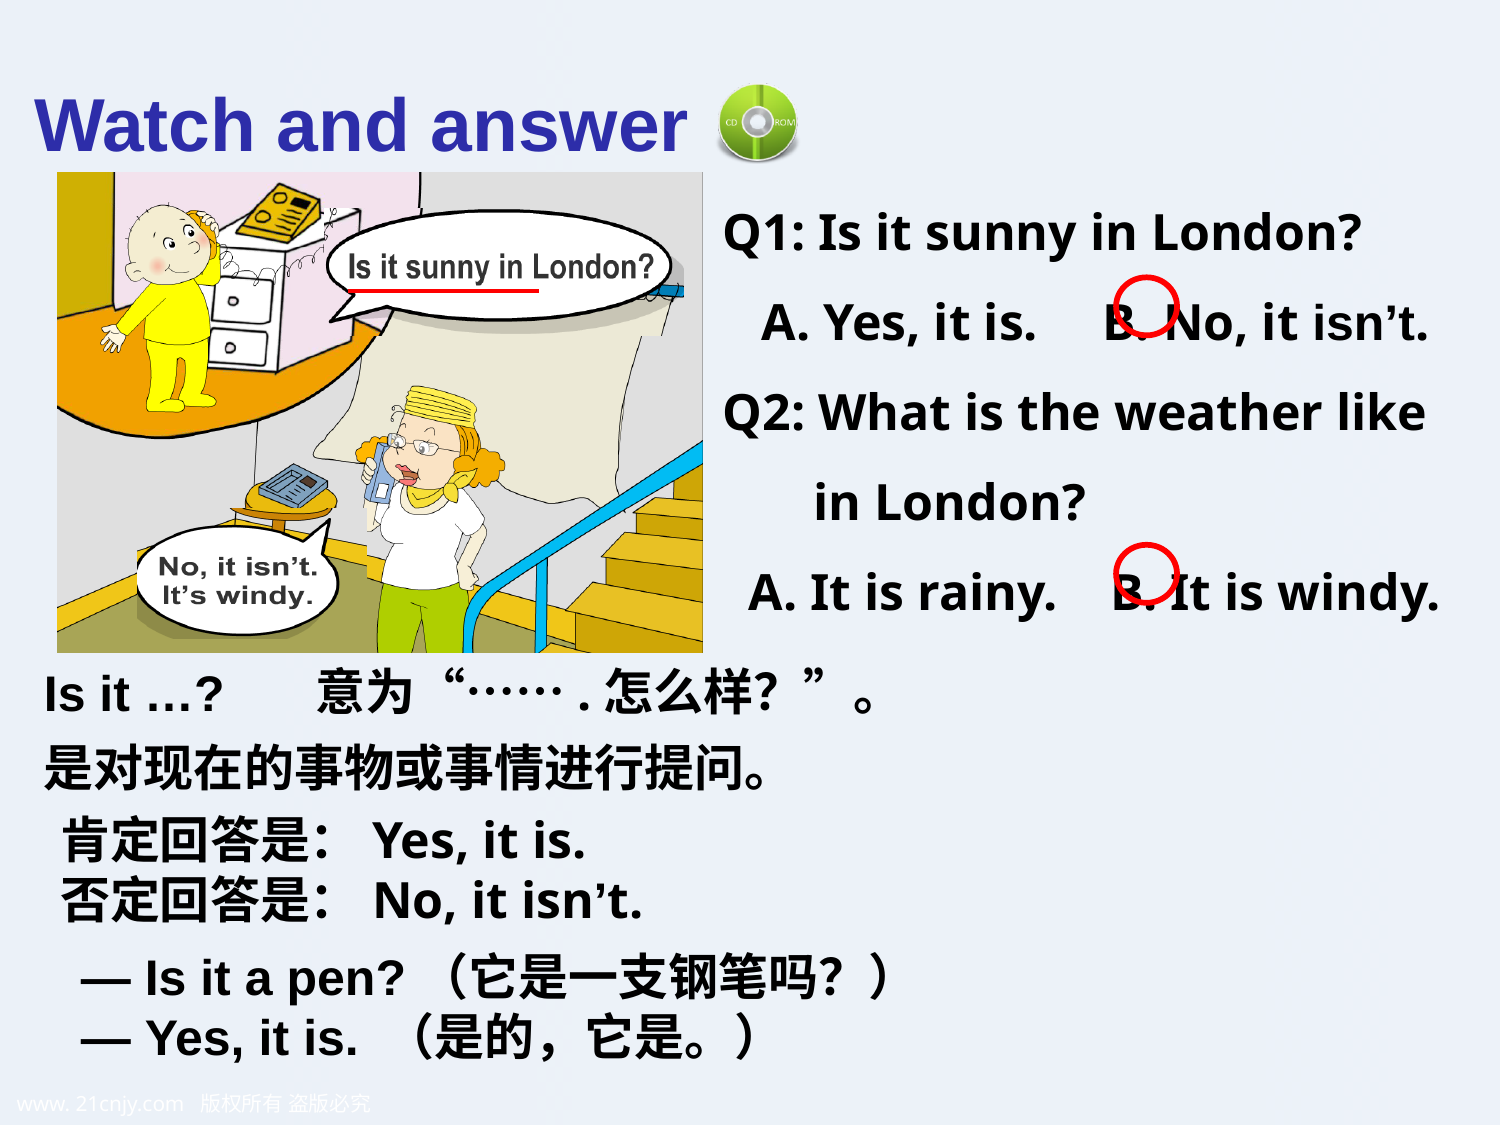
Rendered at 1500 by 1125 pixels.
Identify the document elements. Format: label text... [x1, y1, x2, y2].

text_box Watch and answer [19, 68, 705, 174]
text_box 肯定回答是：Yes, it is. 否定回答是：No, it isn’t. [45, 801, 767, 937]
text_box [1116, 277, 1178, 336]
text_box Is it …? [29, 654, 301, 728]
picture [473, 567, 536, 653]
text_box — Is it a pen?（它是一支钢笔吗？） — Yes, it is. （是的，它是。） [66, 937, 1081, 1125]
text_box [1116, 544, 1178, 603]
text_box Q1: Is it sunny in London? A. Yes, it is. B. No, it isn’t. Q2: What is the weather like in London? A. It is rainy. B. It is windy. [708, 163, 1500, 629]
picture [0, 0, 1500, 1125]
text_box 是对现在的事物或事情进行提问。 [29, 728, 970, 804]
text_box 意为“…….怎么样？”。 [301, 652, 977, 728]
